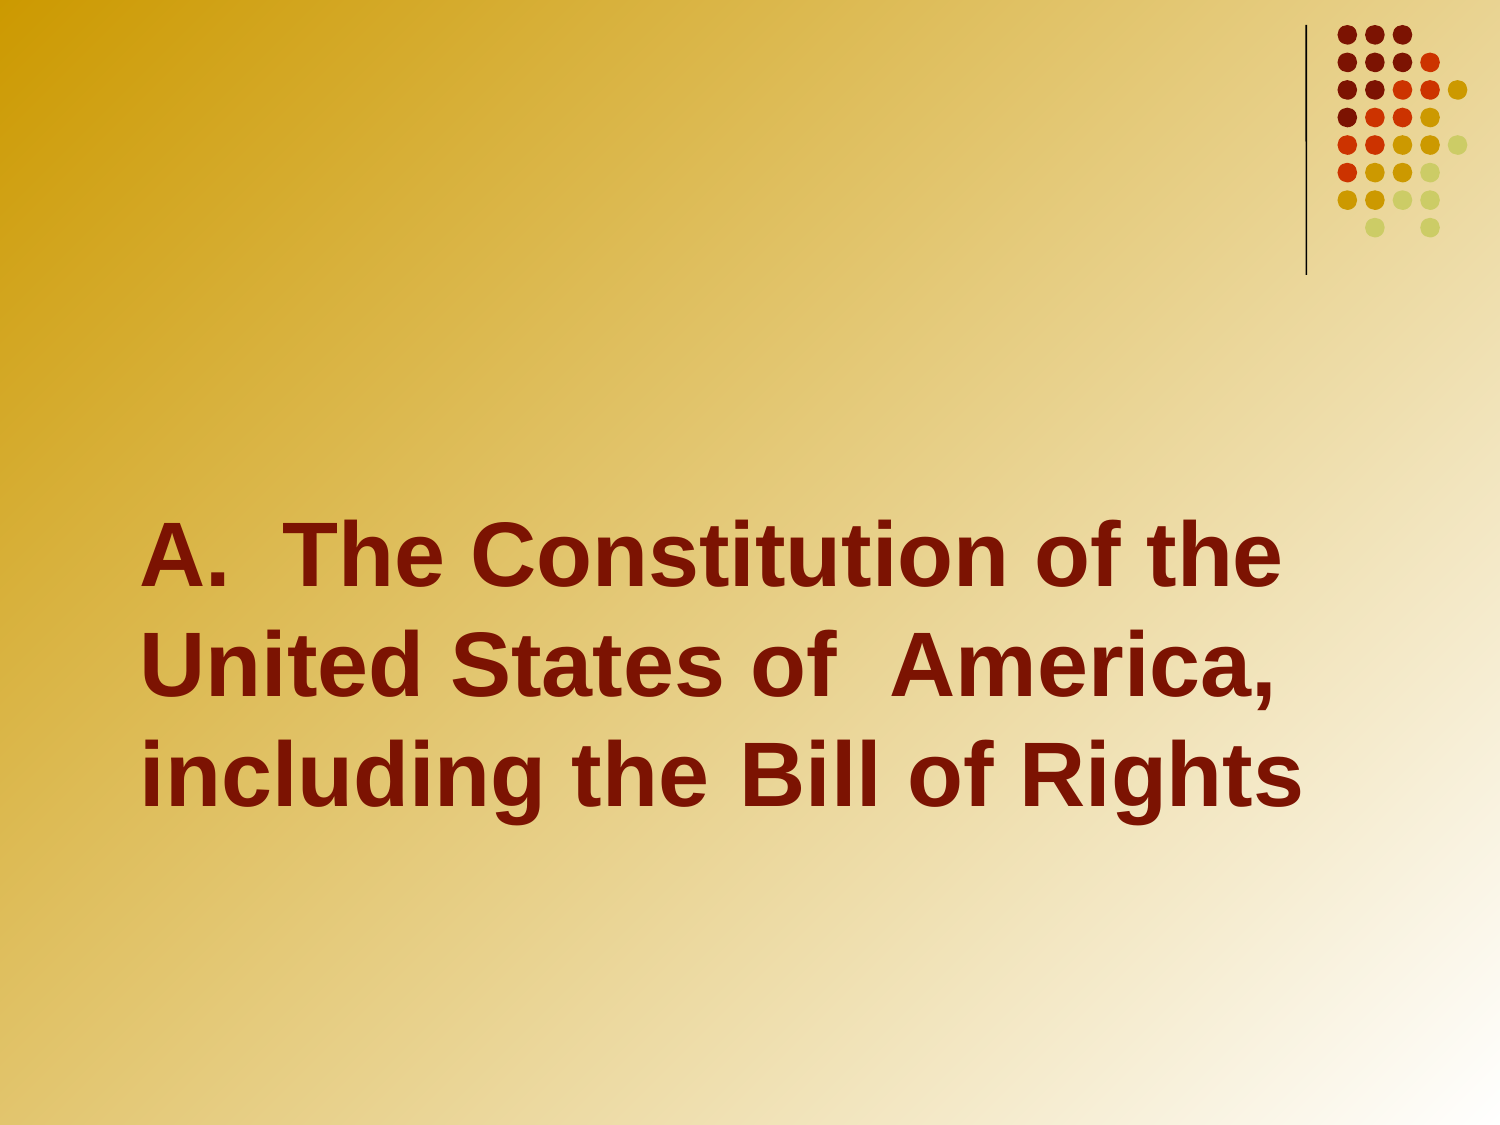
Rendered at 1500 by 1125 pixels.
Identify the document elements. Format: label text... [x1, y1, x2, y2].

text_box A. The Constitution of the United States of America, including the Bill of Rights [125, 487, 1363, 833]
